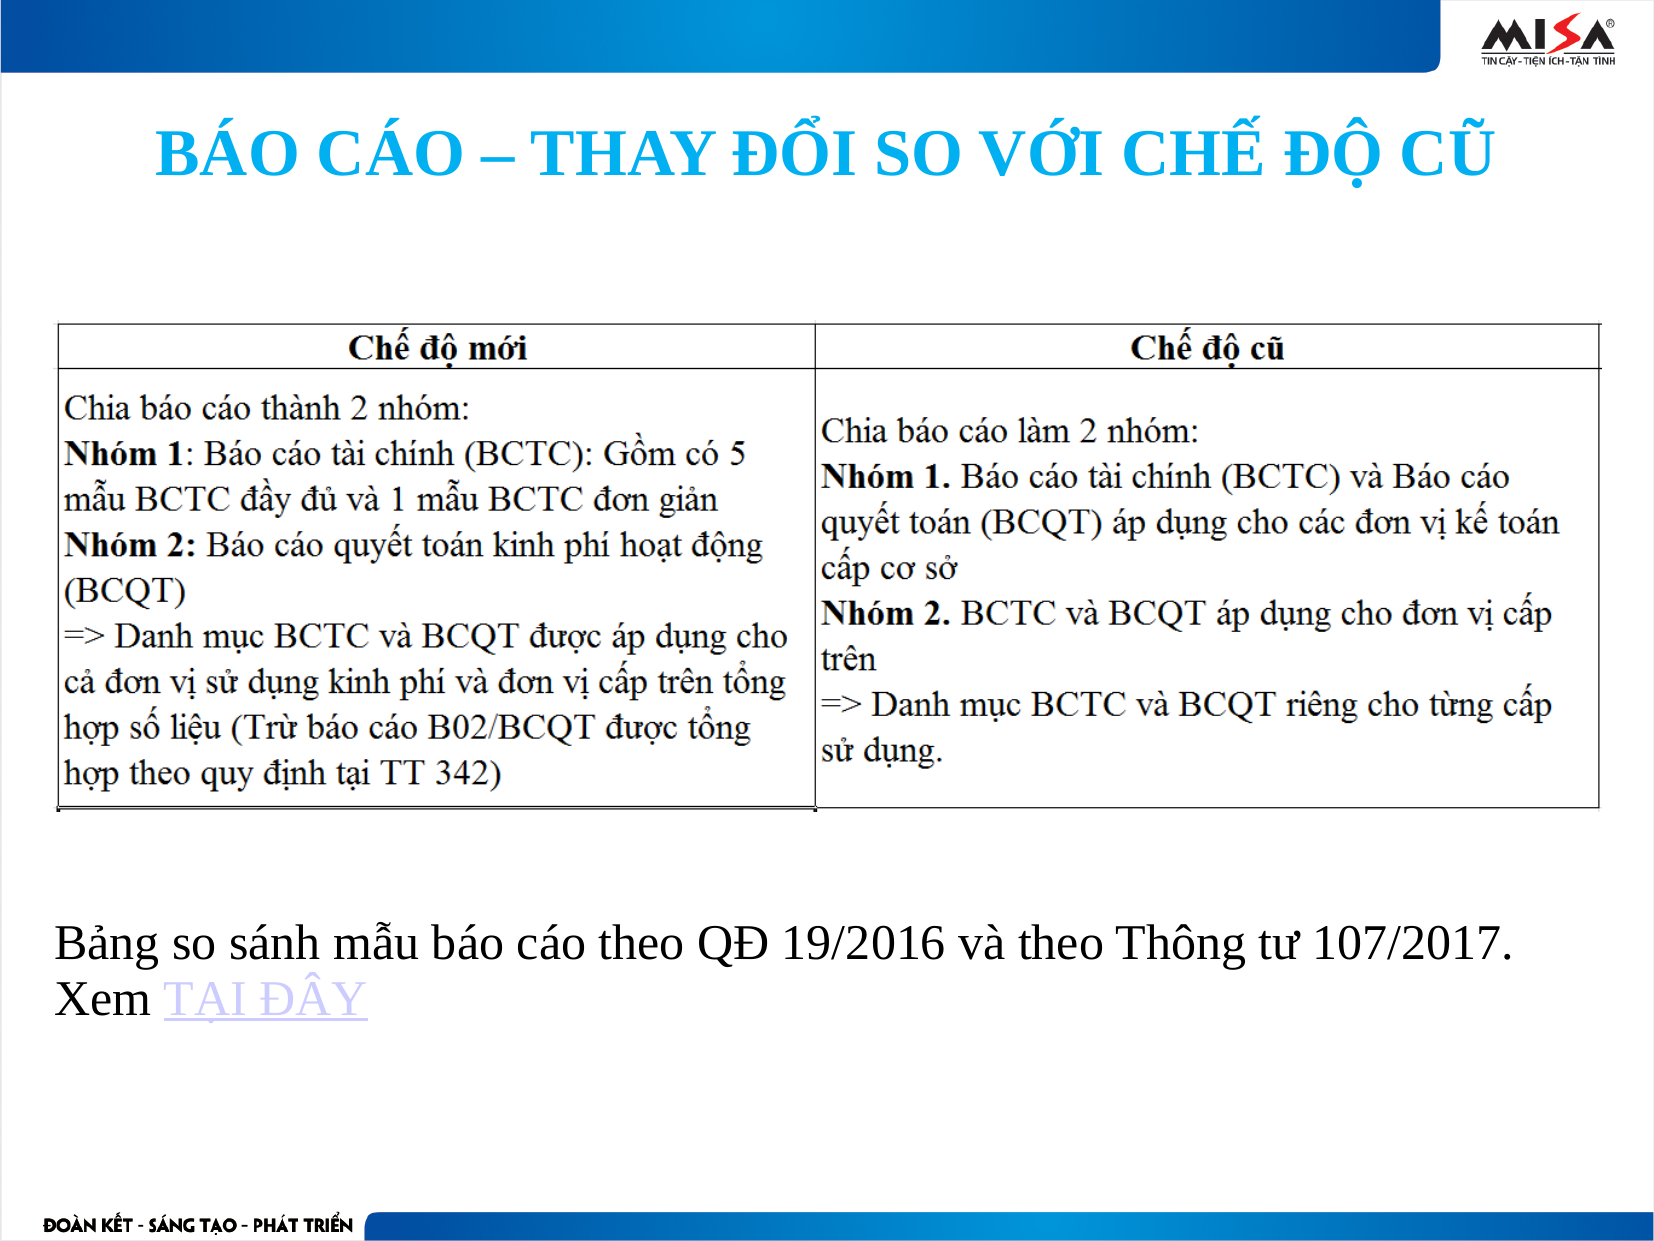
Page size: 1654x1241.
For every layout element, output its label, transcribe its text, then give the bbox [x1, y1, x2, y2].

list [53, 319, 1603, 812]
title BÁO CÁO – THAY ĐỔI SO VỚI CHẾ ĐỘ CŨ [82, 49, 1571, 257]
text_box Bảng so sánh mẫu báo cáo theo QĐ 19/2016 và theo Thông tư 107/2017. Xem TẠI ĐÂY [39, 907, 1590, 1034]
picture [0, 0, 1654, 1241]
